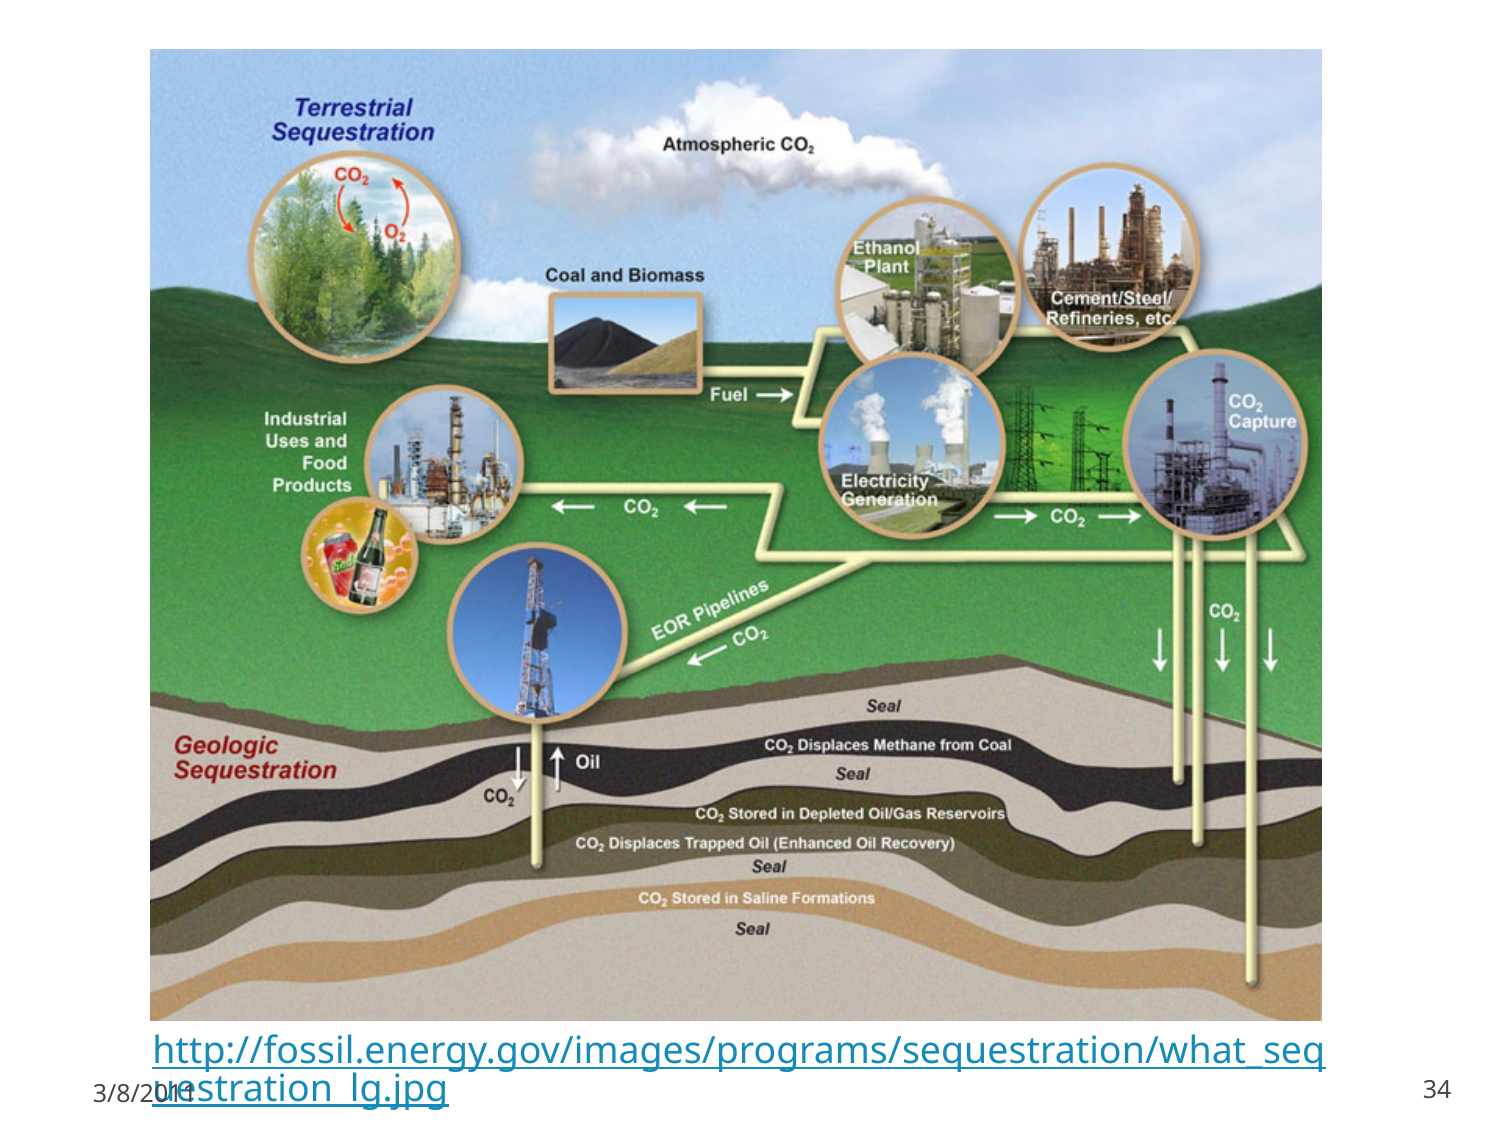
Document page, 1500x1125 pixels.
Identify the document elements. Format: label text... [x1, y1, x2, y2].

slide_number 34 [1345, 1062, 1467, 1108]
text_box http://fossil.energy.gov/images/programs/sequestration/what_sequestration_lg.jpg [137, 1018, 1363, 1085]
picture [149, 49, 1322, 1021]
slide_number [75, 1062, 425, 1108]
